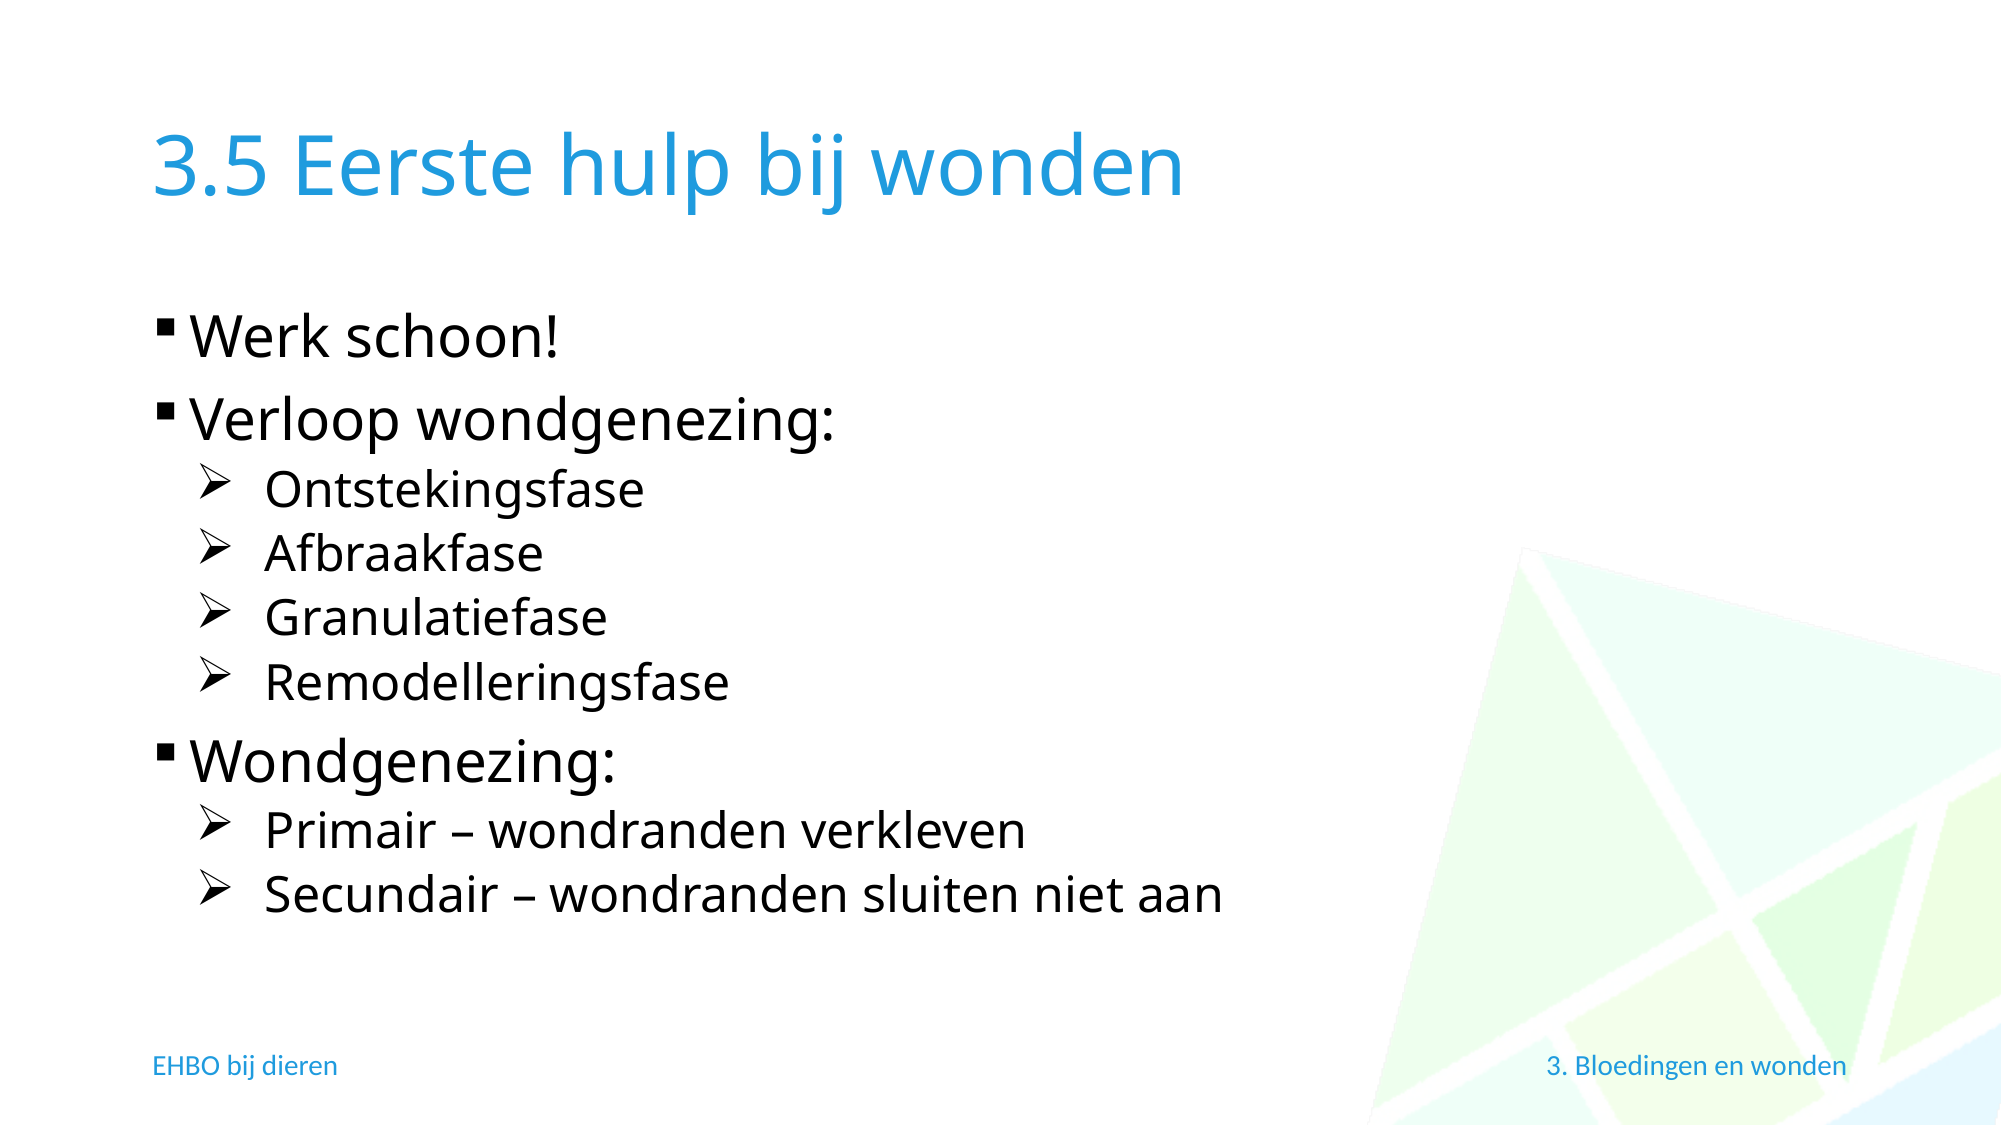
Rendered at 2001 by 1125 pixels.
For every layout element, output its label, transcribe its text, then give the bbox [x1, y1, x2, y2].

list Werk schoon! Verloop wondgenezing: Ontstekingsfase Afbraakfase Granulatiefase Remodelleringsfase Wondgenezing: Primair – wondranden verkleven Secundair – wondranden sluiten niet aan [137, 299, 1863, 1014]
list EHBO bij dieren [137, 1042, 588, 1103]
list 3. Bloedingen en wonden [1412, 1042, 1863, 1103]
title 3.5 Eerste hulp bij wonden [137, 59, 1863, 278]
